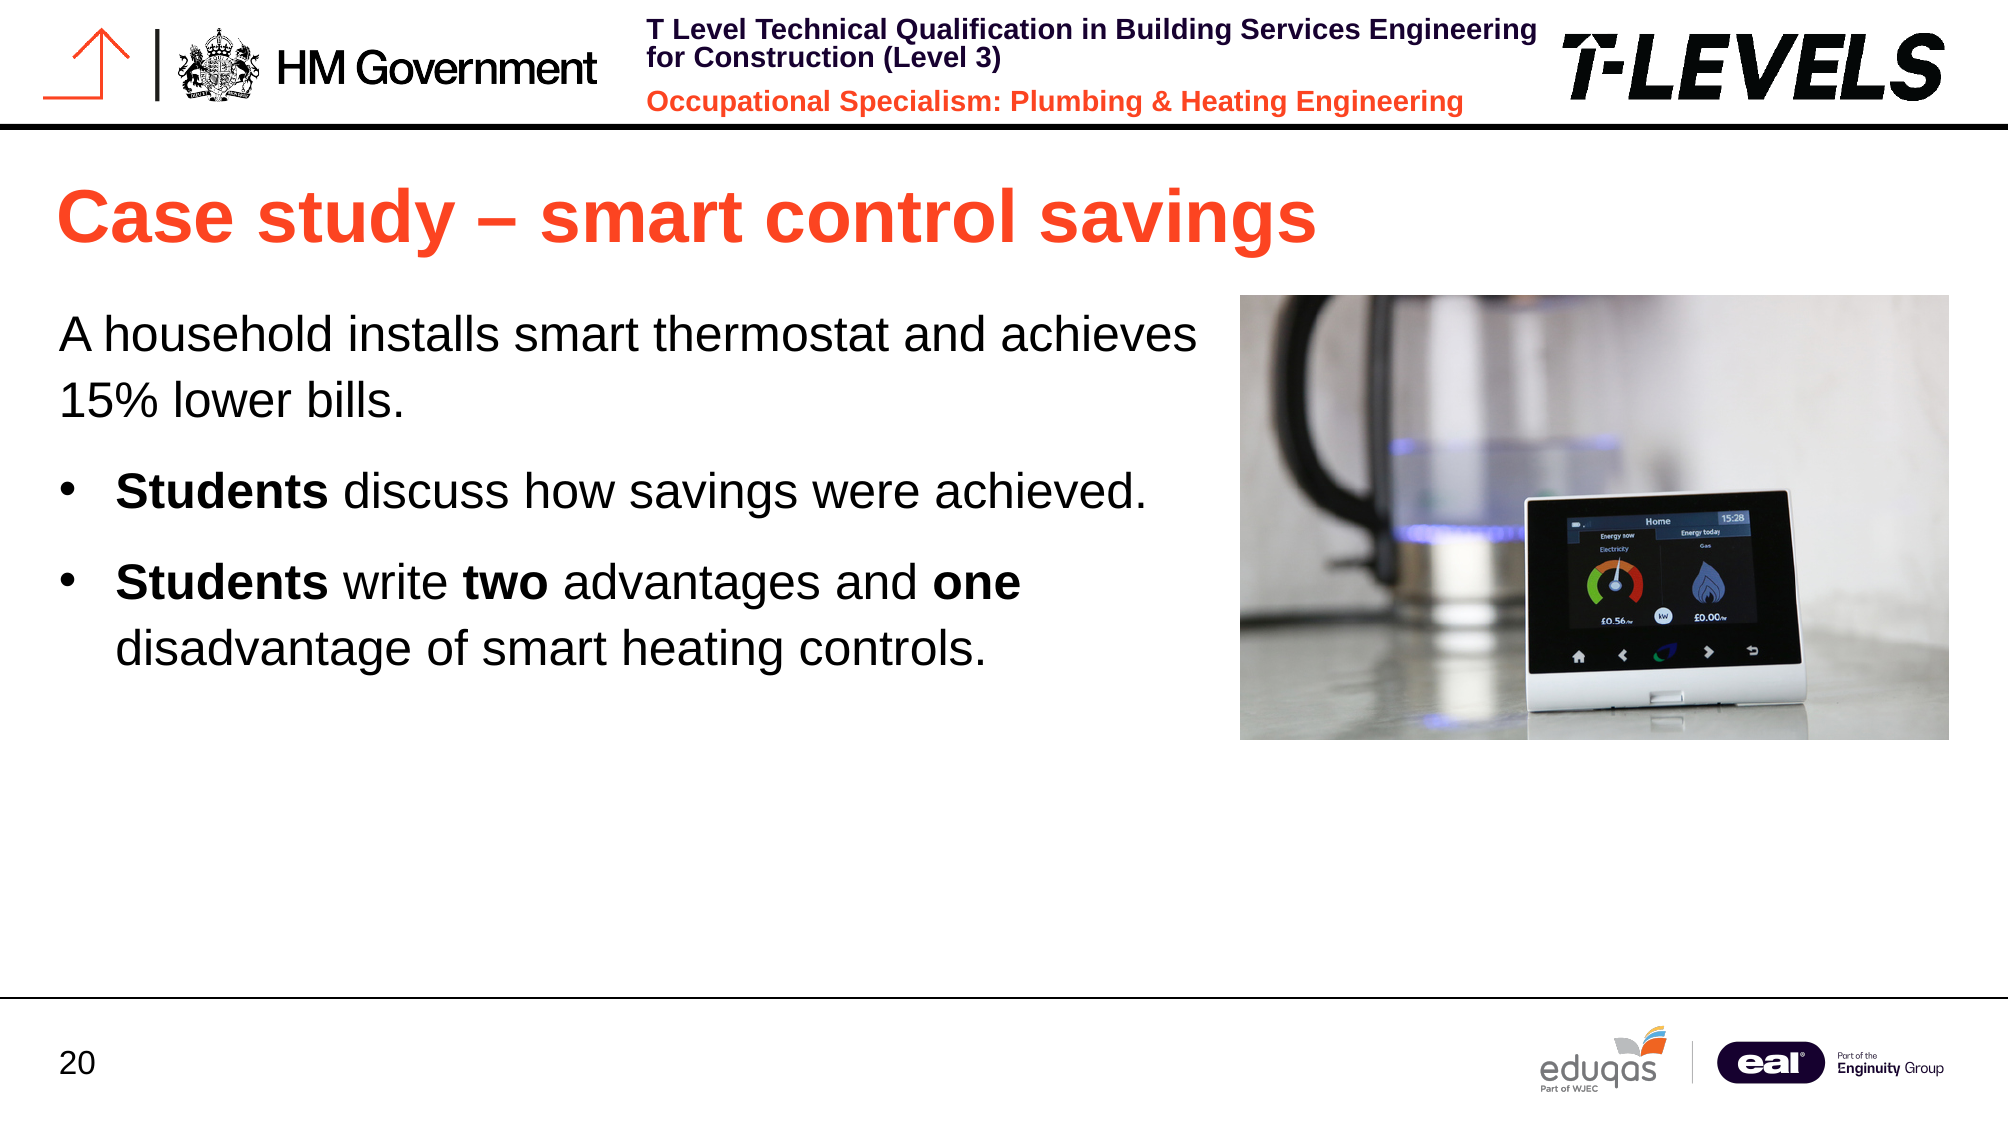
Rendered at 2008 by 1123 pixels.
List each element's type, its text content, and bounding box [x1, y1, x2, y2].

picture [1535, 1021, 1949, 1097]
picture [1543, 25, 1964, 108]
picture [155, 28, 597, 102]
title Case study – smart control savings [41, 111, 1949, 314]
picture [1239, 294, 1949, 740]
picture [38, 27, 136, 100]
list A household installs smart thermostat and achieves 15% lower bills. Students discuss how savings were achieved. Students write two advantages and one disadvantage of smart heating controls. [59, 295, 1241, 896]
